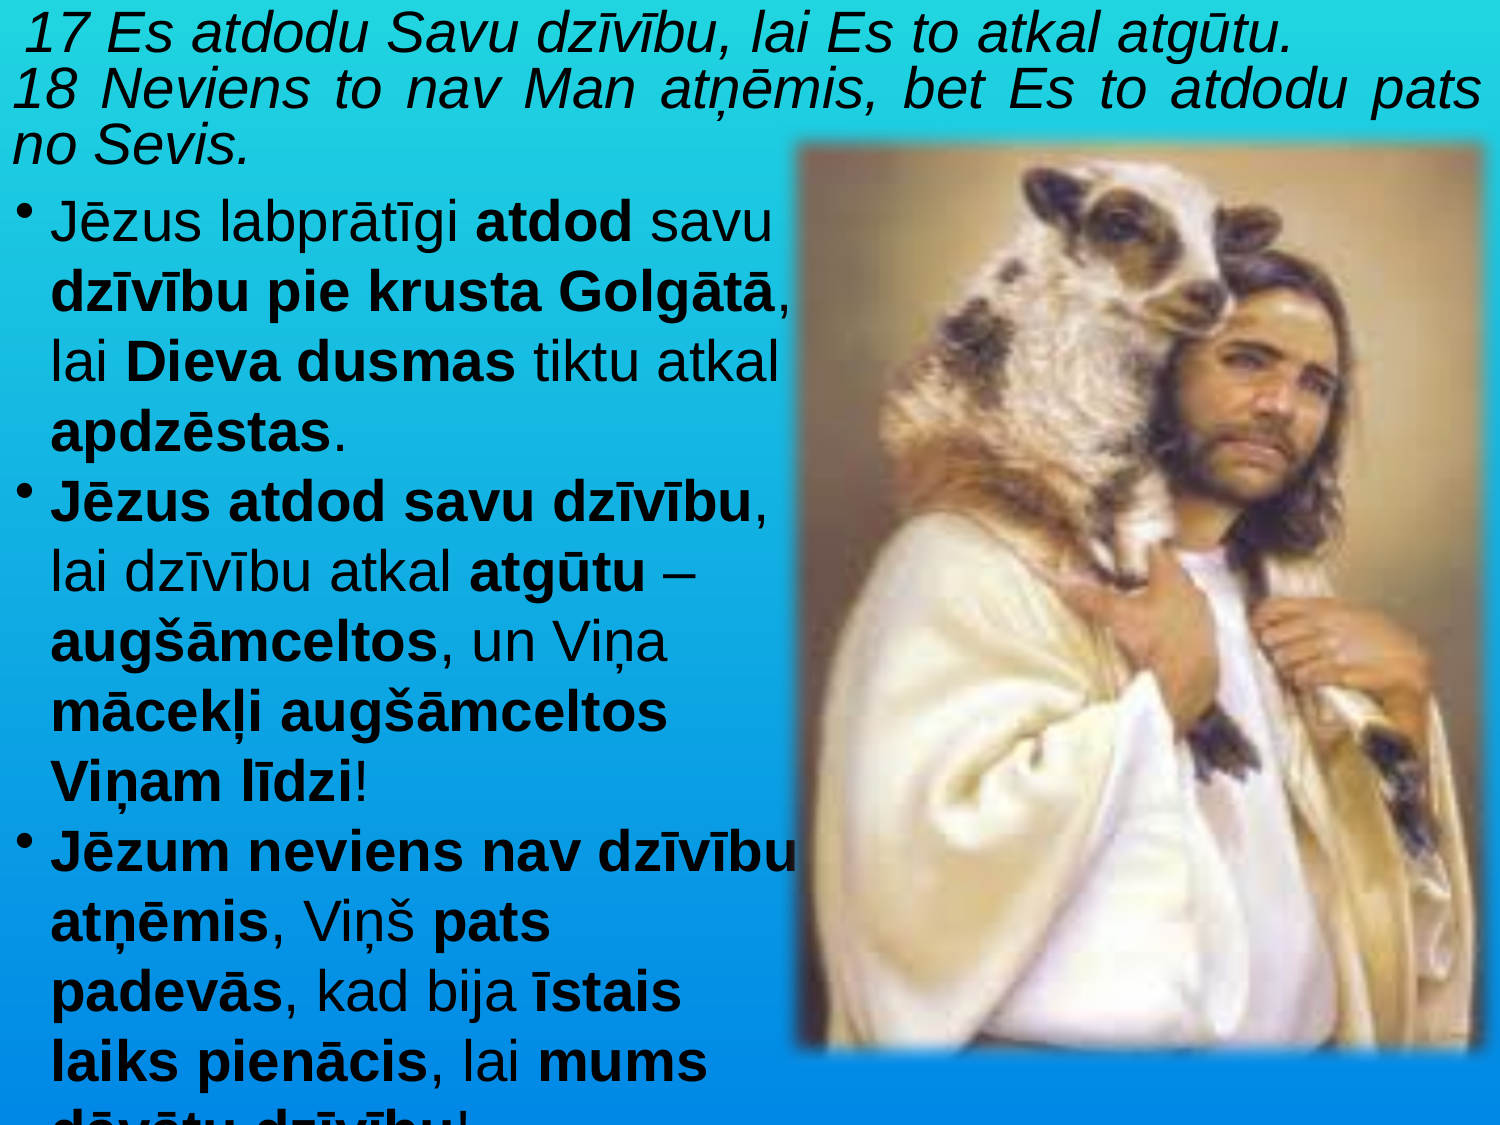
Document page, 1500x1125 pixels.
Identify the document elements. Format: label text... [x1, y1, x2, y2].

text_box Jēzus labprātīgi atdod savu dzīvību pie krusta Golgātā, lai Dieva dusmas tiktu atkal apdzēstas. Jēzus atdod savu dzīvību, lai dzīvību atkal atgūtu – augšāmceltos, un Viņa mācekļi augšāmceltos Viņam līdzi! Jēzum neviens nav dzīvību atņēmis, Viņš pats padevās, kad bija īstais laiks pienācis, lai mums dāvātu dzīvību! [0, 175, 821, 1125]
picture [778, 124, 1500, 1067]
list 17 Es atdodu Savu dzīvību, lai Es to atkal atgūtu. 18 Neviens to nav Man atņēmis, bet Es to atdodu pats no Sevis. [0, 0, 1500, 173]
